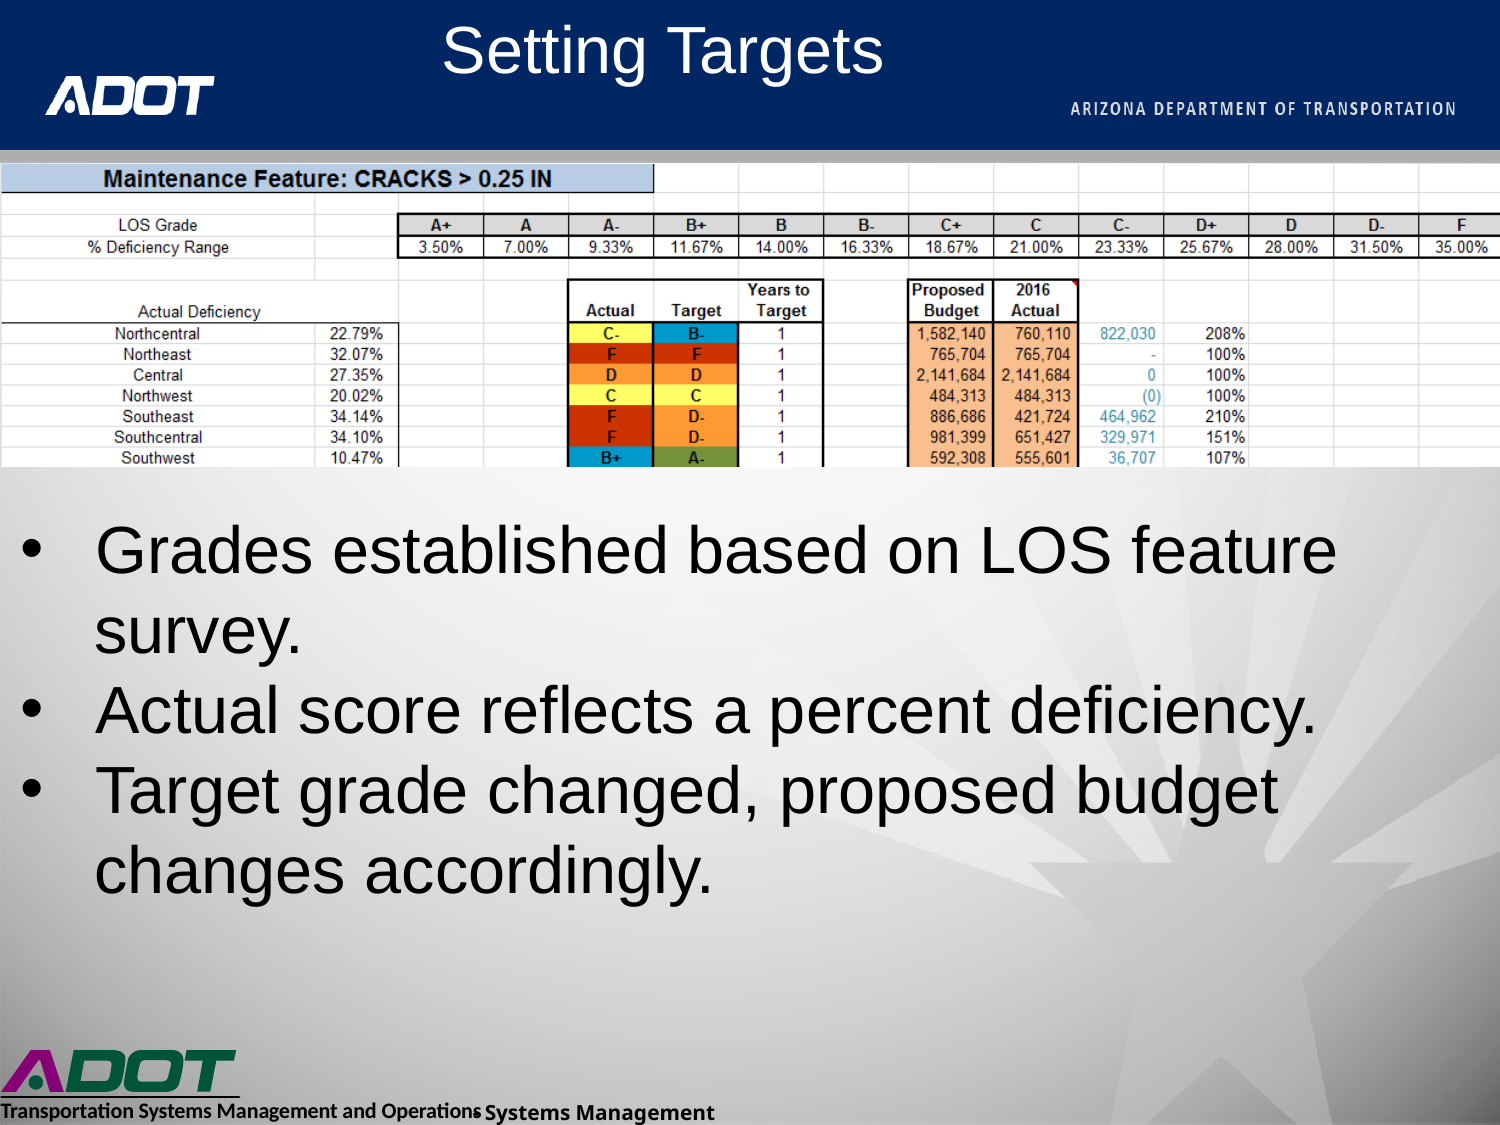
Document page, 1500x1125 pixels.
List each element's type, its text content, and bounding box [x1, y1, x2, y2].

text_box - Systems Management [487, 1091, 730, 1125]
picture [0, 0, 1500, 1125]
text_box Grades established based on LOS feature survey. Actual score reflects a percent deficiency. Target grade changed, proposed budget changes accordingly. [5, 499, 1374, 915]
text_box Setting Targets [427, 0, 901, 95]
